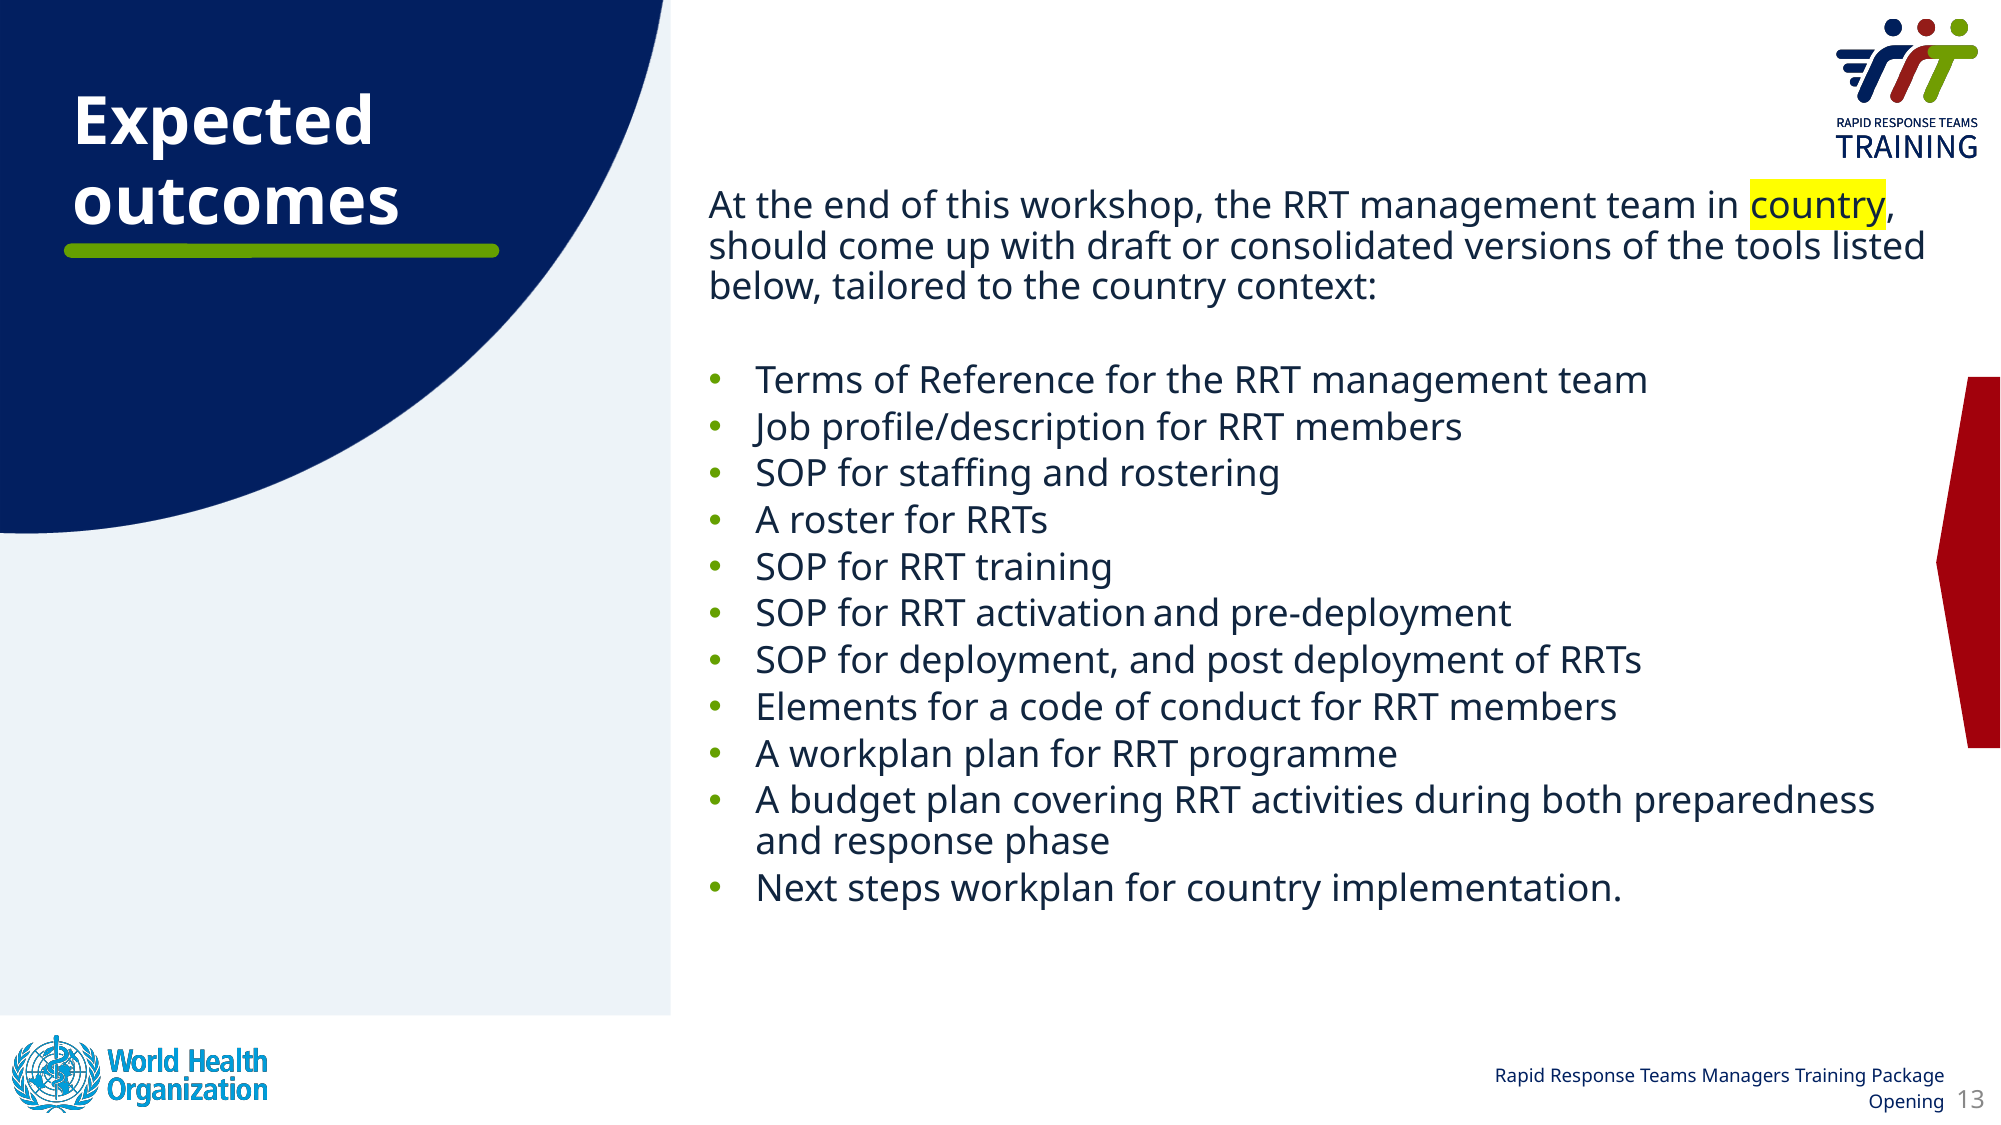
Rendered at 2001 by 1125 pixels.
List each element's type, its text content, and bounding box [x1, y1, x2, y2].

picture [24, 1054, 36, 1087]
picture [12, 1035, 54, 1068]
text_box Expected outcomes [65, 70, 611, 245]
picture [22, 1062, 26, 1077]
picture [34, 1054, 43, 1078]
text_box 13 [1557, 1076, 1993, 1121]
picture [40, 1062, 47, 1070]
picture [36, 1088, 78, 1105]
picture [0, 0, 670, 538]
picture [12, 1083, 48, 1113]
picture [59, 1035, 267, 1113]
picture [46, 1056, 54, 1062]
picture [1835, 19, 1978, 167]
picture [50, 1108, 62, 1113]
picture [71, 1053, 90, 1091]
list At the end of this workshop, the RRT management team in country, should come up with draft or consolidated versions of the tools listed below, tailored to the country context: Terms of Reference for the RRT management team Job profile/description for RRT members SOP for staffing and rostering A roster for RRTs SOP for RRT training SOP for RRT activation and pre-deployment SOP for deployment, and post deployment of RRTs Elements for a code of conduct for RRT members A workplan plan for RRT programme A budget plan covering RRT activities during both preparedness and response phase Next steps workplan for country implementation. [700, 158, 1937, 1031]
picture [30, 1083, 37, 1091]
